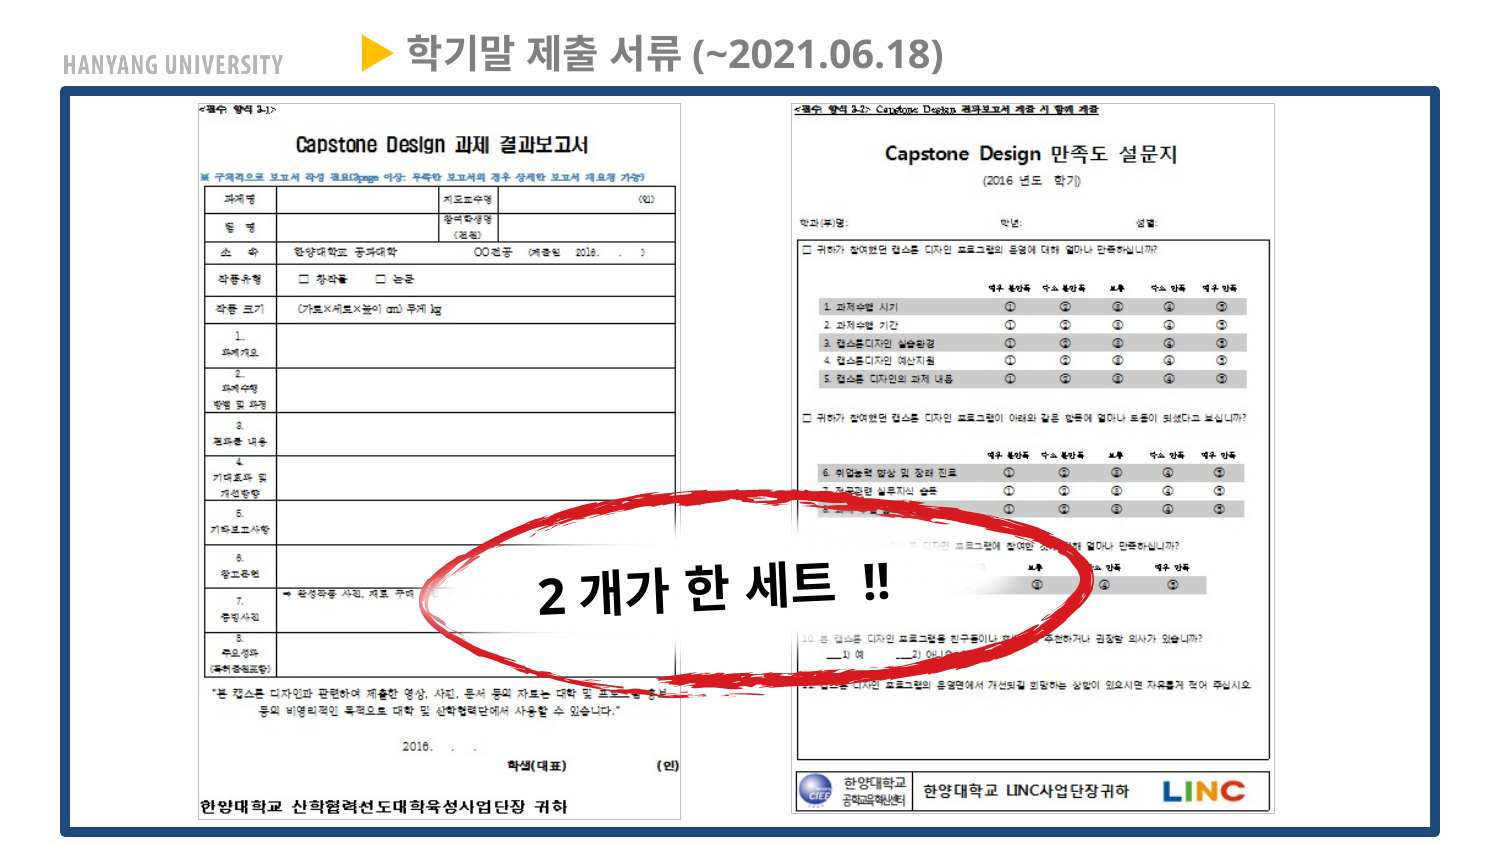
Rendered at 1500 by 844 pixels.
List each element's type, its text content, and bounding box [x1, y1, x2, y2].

picture [64, 55, 283, 74]
picture [791, 103, 1275, 814]
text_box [383, 489, 1094, 699]
picture [198, 103, 681, 820]
text_box [63, 89, 1437, 834]
text_box ▶학기말 제출 서류(~2021.06.18) [343, 21, 959, 85]
